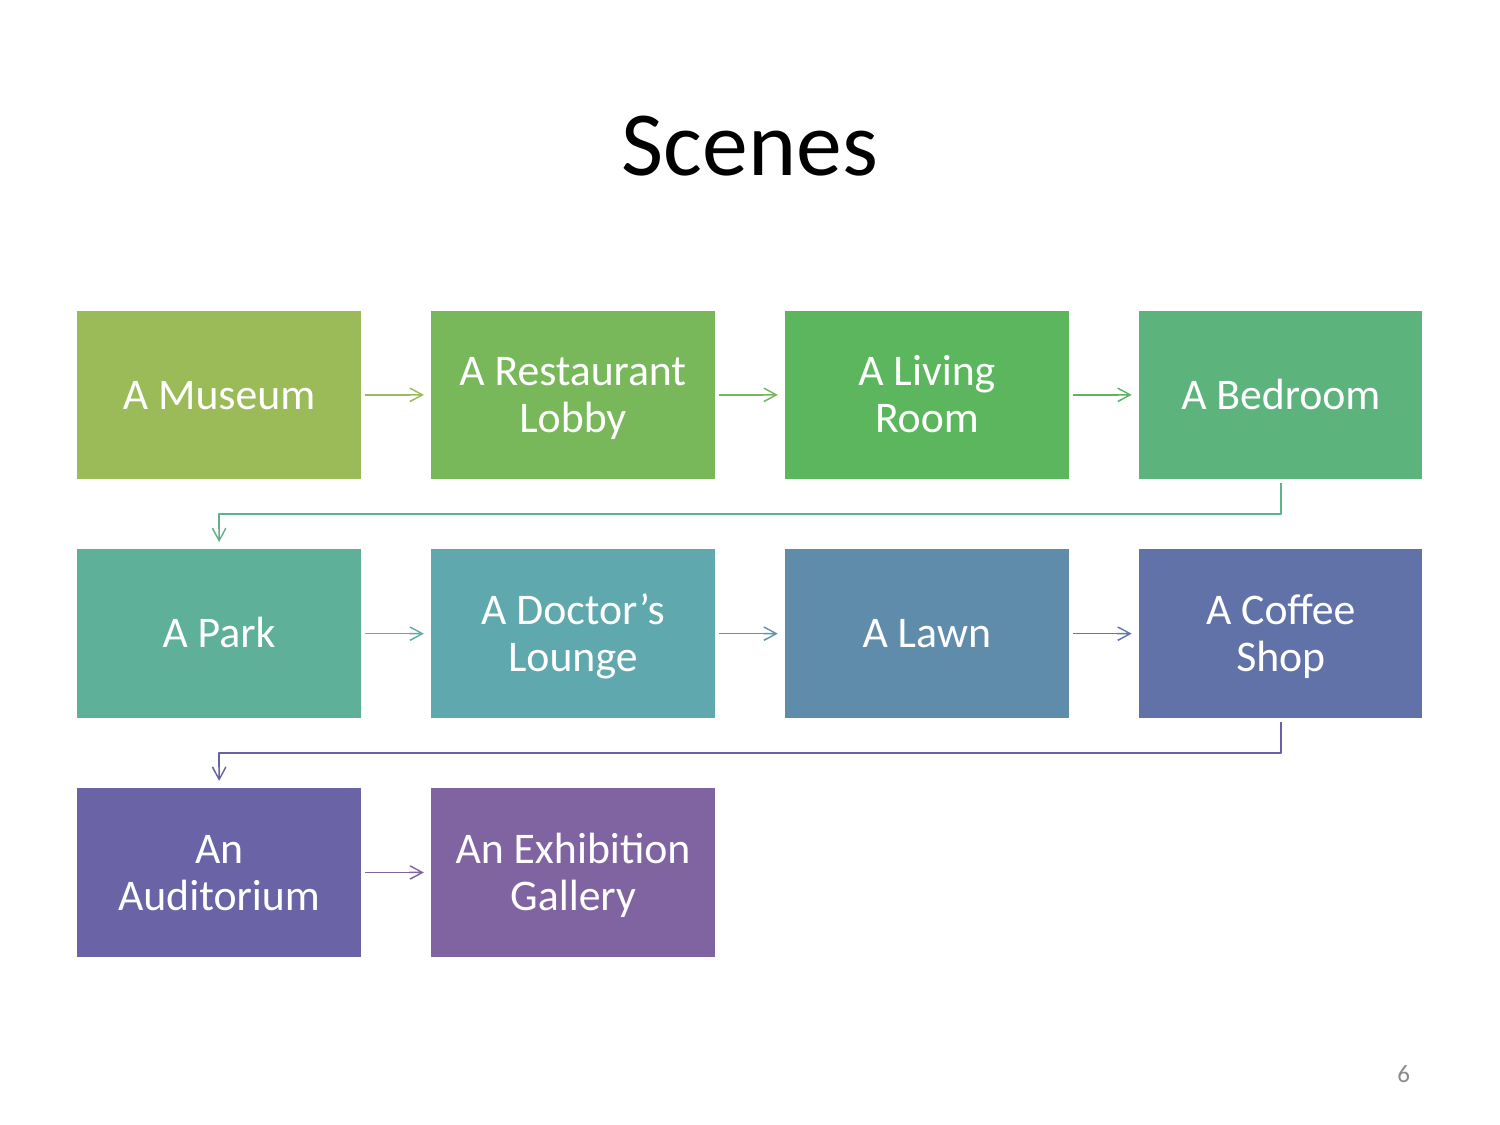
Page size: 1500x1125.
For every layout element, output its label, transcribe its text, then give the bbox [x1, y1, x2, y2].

title Scenes [75, 45, 1425, 233]
slide_number 6 [1074, 1042, 1425, 1103]
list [74, 262, 1426, 1006]
